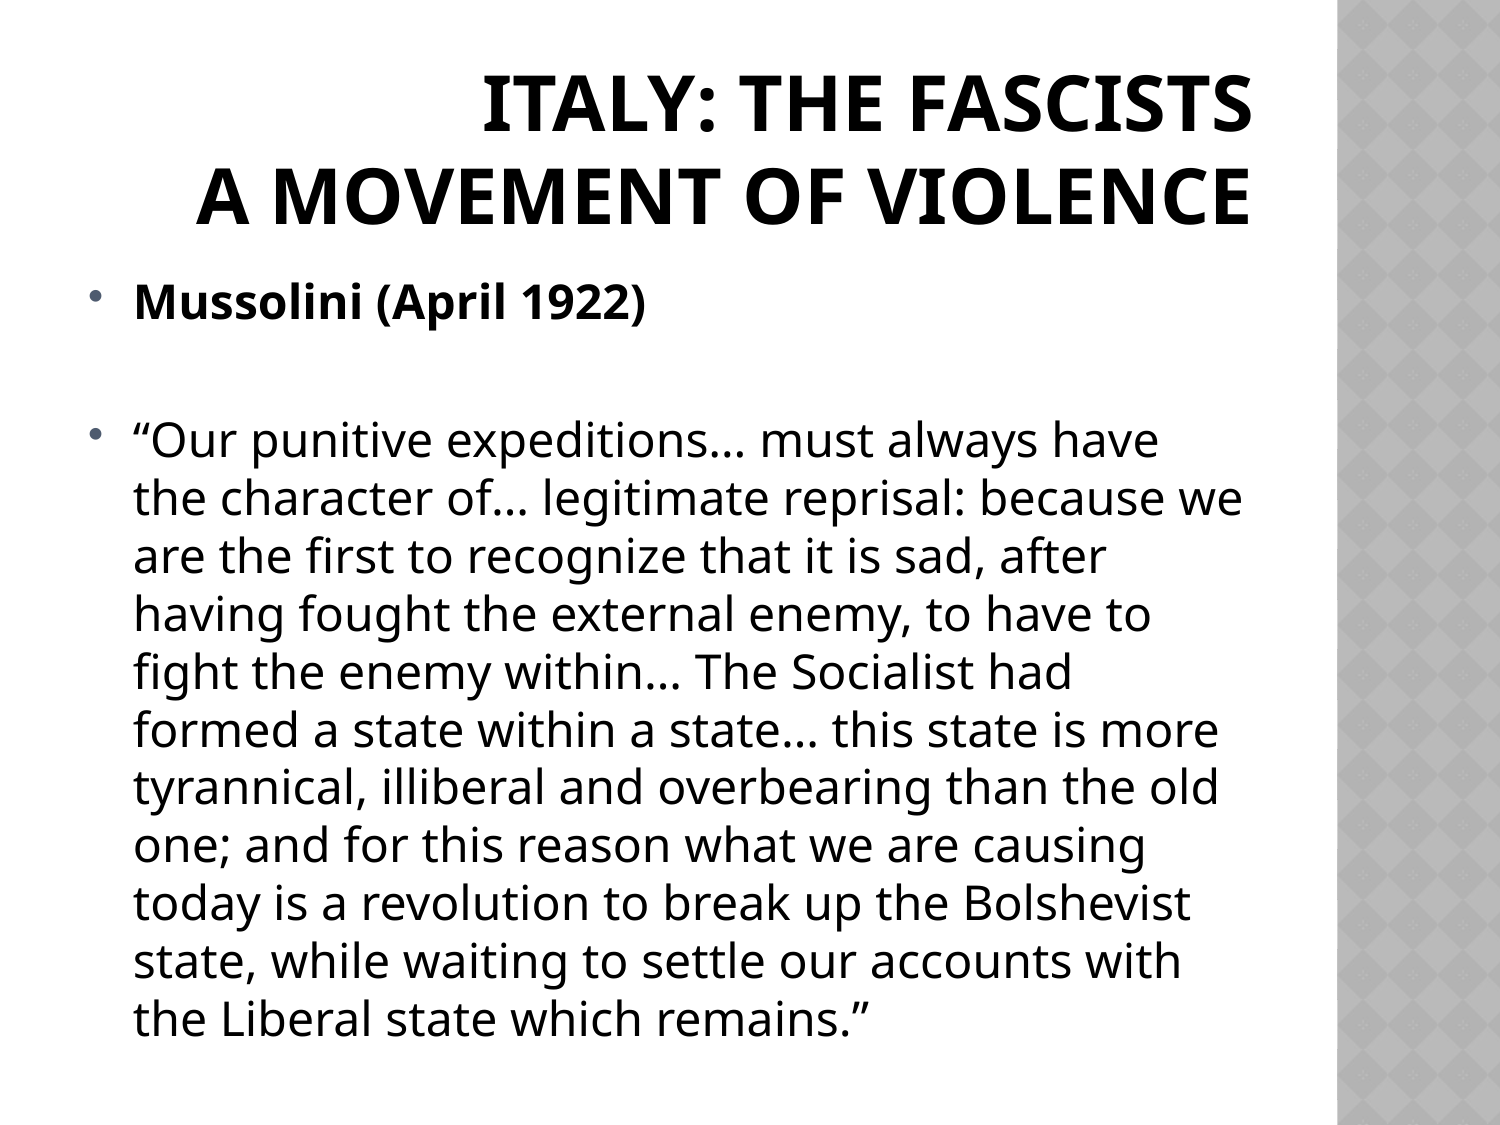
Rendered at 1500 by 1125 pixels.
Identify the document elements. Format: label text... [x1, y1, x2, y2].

title Italy: the fascists a movement of violence [75, 52, 1263, 240]
list Mussolini (April 1922) “Our punitive expeditions… must always have the character of… legitimate reprisal: because we are the first to recognize that it is sad, after having fought the external enemy, to have to fight the enemy within… The Socialist had formed a state within a state… this state is more tyrannical, illiberal and overbearing than the old one; and for this reason what we are causing today is a revolution to break up the Bolshevist state, while waiting to settle our accounts with the Liberal state which remains.” [75, 264, 1263, 1059]
